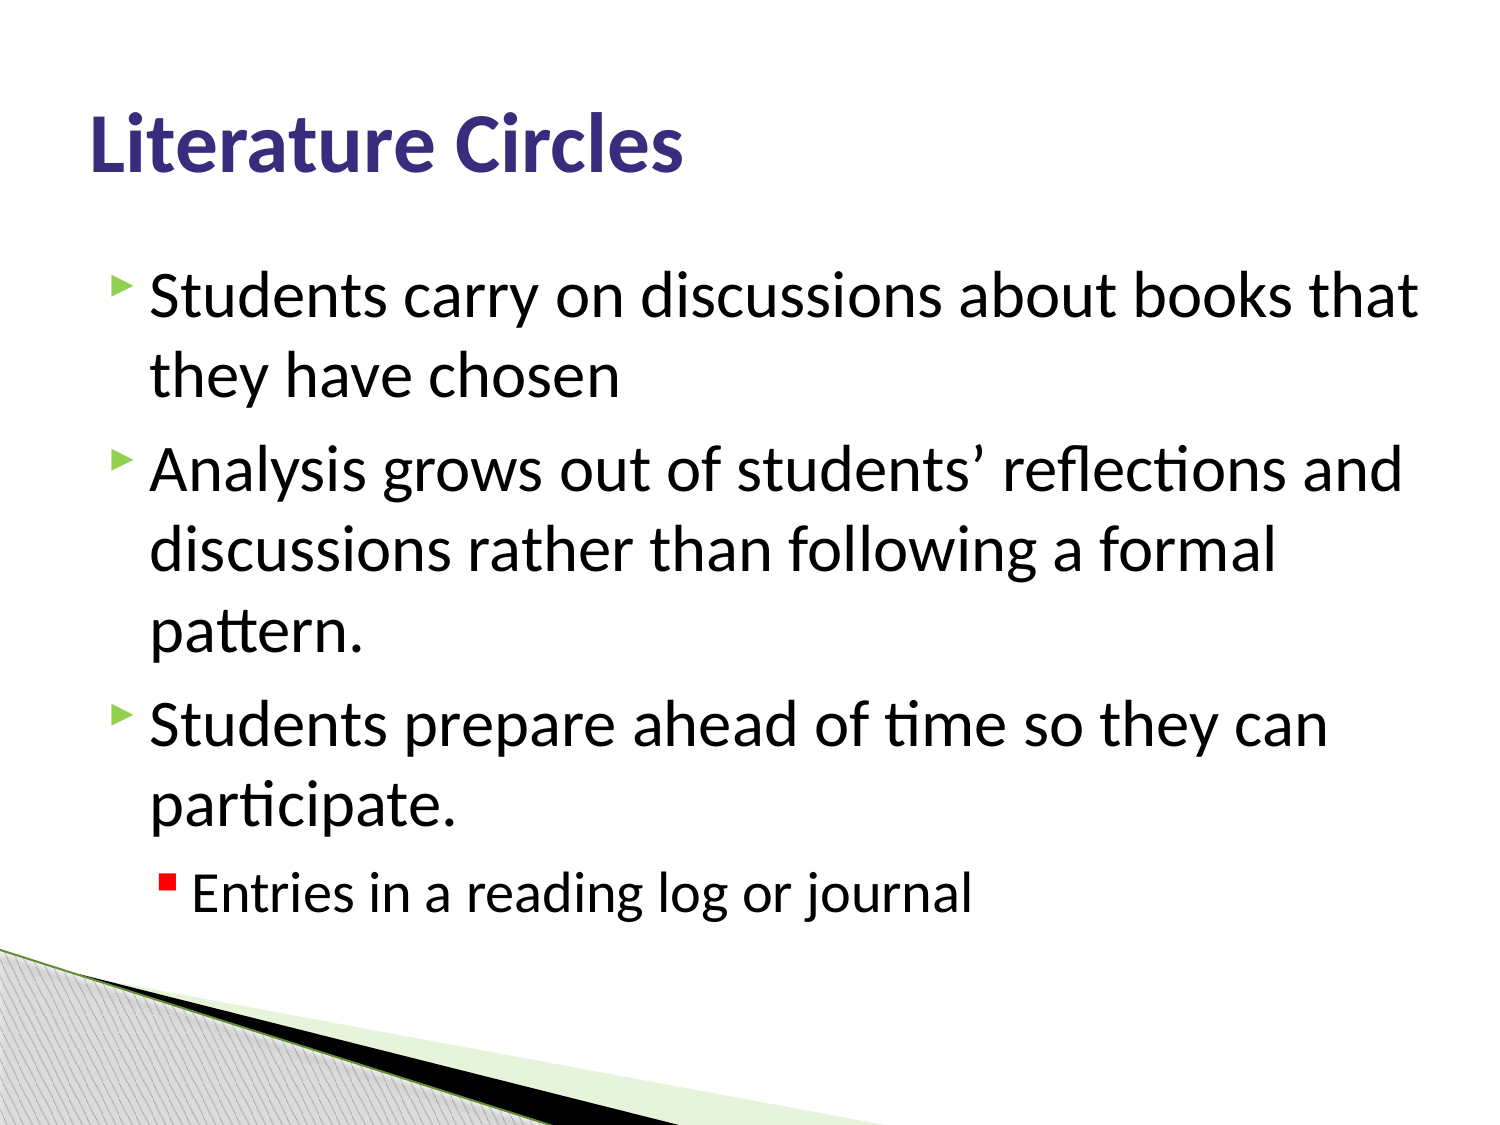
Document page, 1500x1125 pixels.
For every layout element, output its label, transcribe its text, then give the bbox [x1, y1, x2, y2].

list Students carry on discussions about books that they have chosen Analysis grows out of students’ reflections and discussions rather than following a formal pattern. Students prepare ahead of time so they can participate. Entries in a reading log or journal [75, 243, 1463, 1063]
title Literature Circles [75, 45, 1425, 233]
